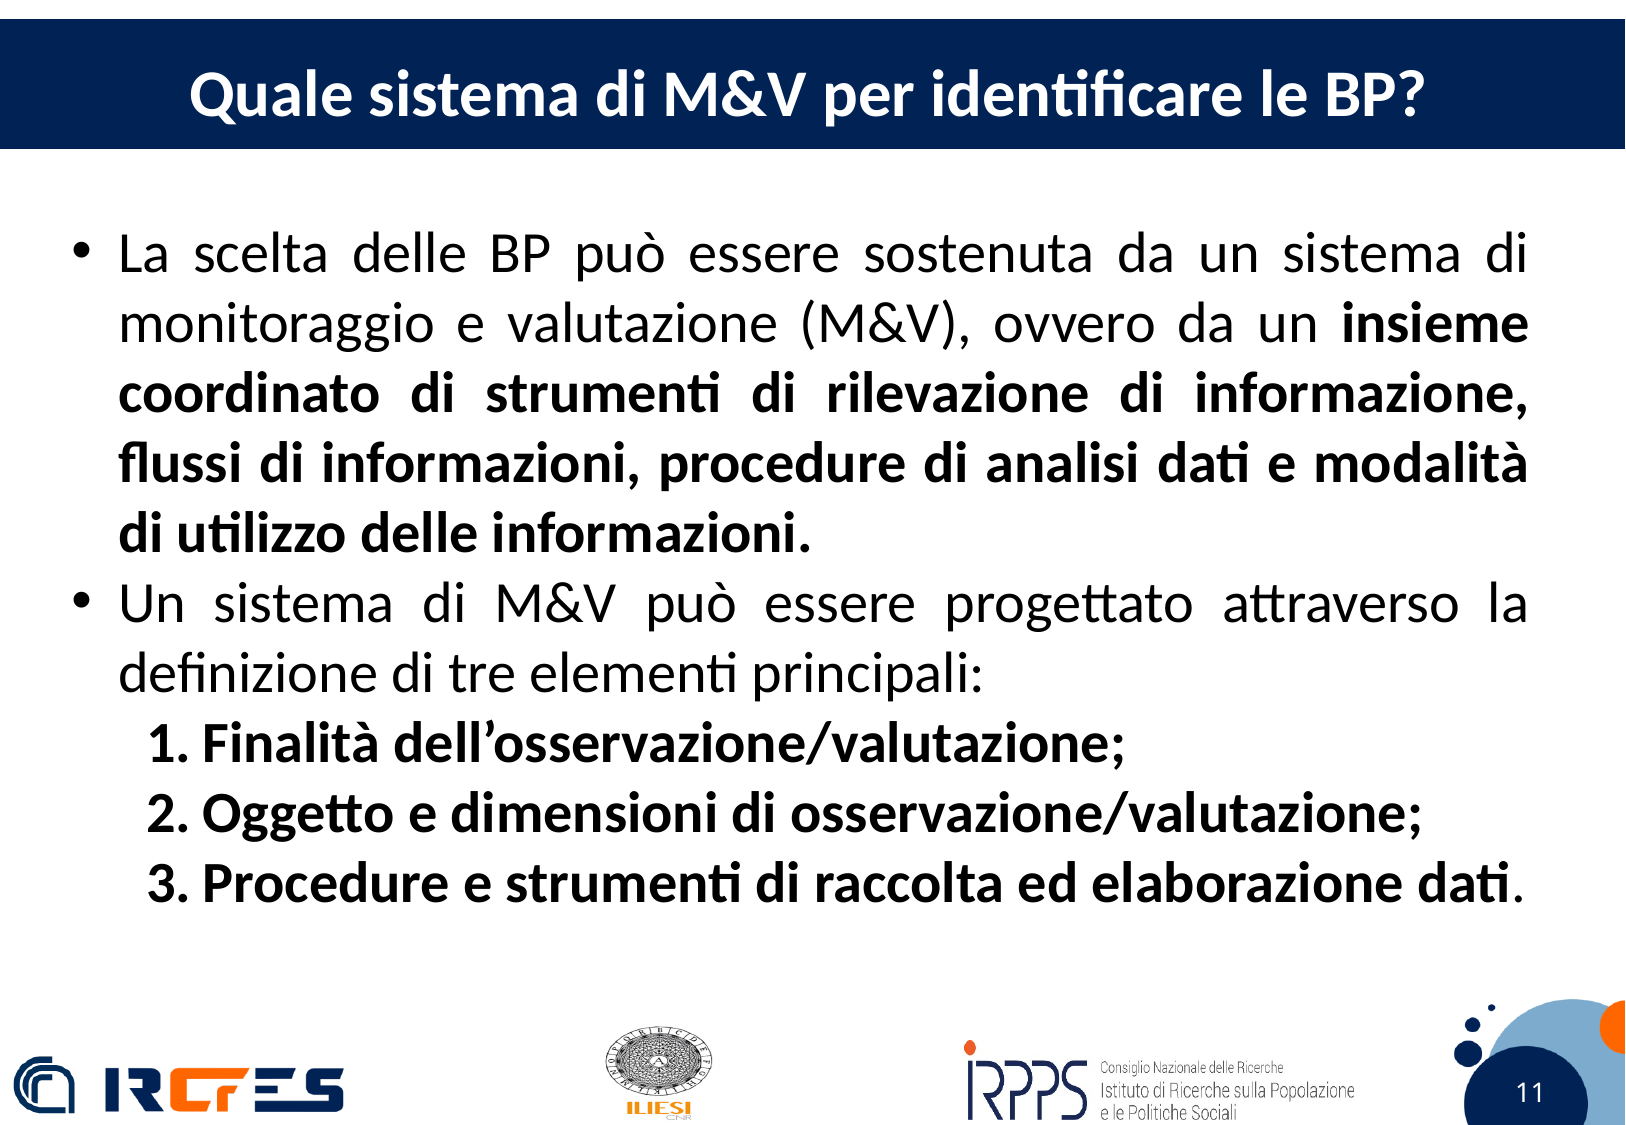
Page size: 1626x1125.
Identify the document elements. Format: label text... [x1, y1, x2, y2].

picture [592, 1023, 725, 1123]
text_box Quale sistema di M&V per identificare le BP? [174, 42, 1474, 138]
text_box La scelta delle BP può essere sostenuta da un sistema di monitoraggio e valutazione (M&V), ovvero da un insieme coordinato di strumenti di rilevazione di informazione, flussi di informazioni, procedure di analisi dati e modalità di utilizzo delle informazioni. Un sistema di M&V può essere progettato attraverso la definizione di tre elementi principali: Finalità dell’osservazione/valutazione; Oggetto e dimensioni di osservazione/valutazione; Procedure e strumenti di raccolta ed elaborazione dati. [56, 207, 1545, 992]
picture [964, 1040, 1354, 1120]
picture [1431, 986, 1625, 1125]
picture [9, 1051, 82, 1118]
picture [103, 1066, 346, 1112]
